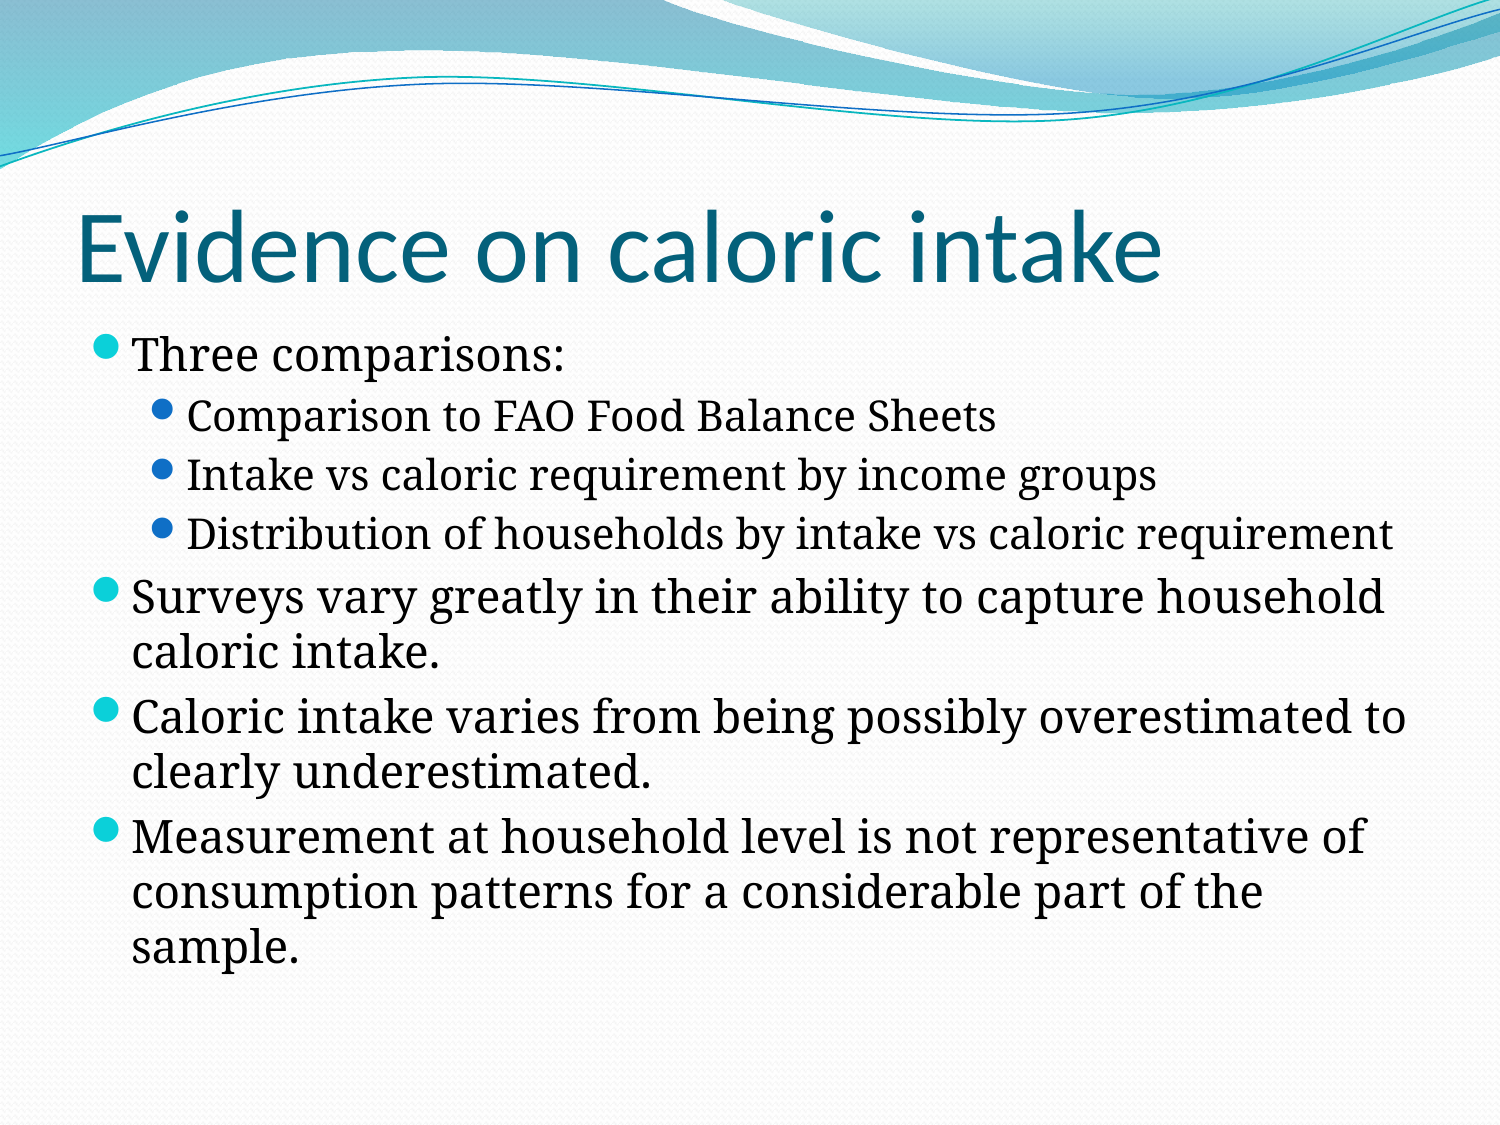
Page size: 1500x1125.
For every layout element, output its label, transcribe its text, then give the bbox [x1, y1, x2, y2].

list Three comparisons: Comparison to FAO Food Balance Sheets Intake vs caloric requirement by income groups Distribution of households by intake vs caloric requirement Surveys vary greatly in their ability to capture household caloric intake. Caloric intake varies from being possibly overestimated to clearly underestimated. Measurement at household level is not representative of consumption patterns for a considerable part of the sample. [75, 317, 1425, 1038]
title Evidence on caloric intake [75, 115, 1425, 303]
